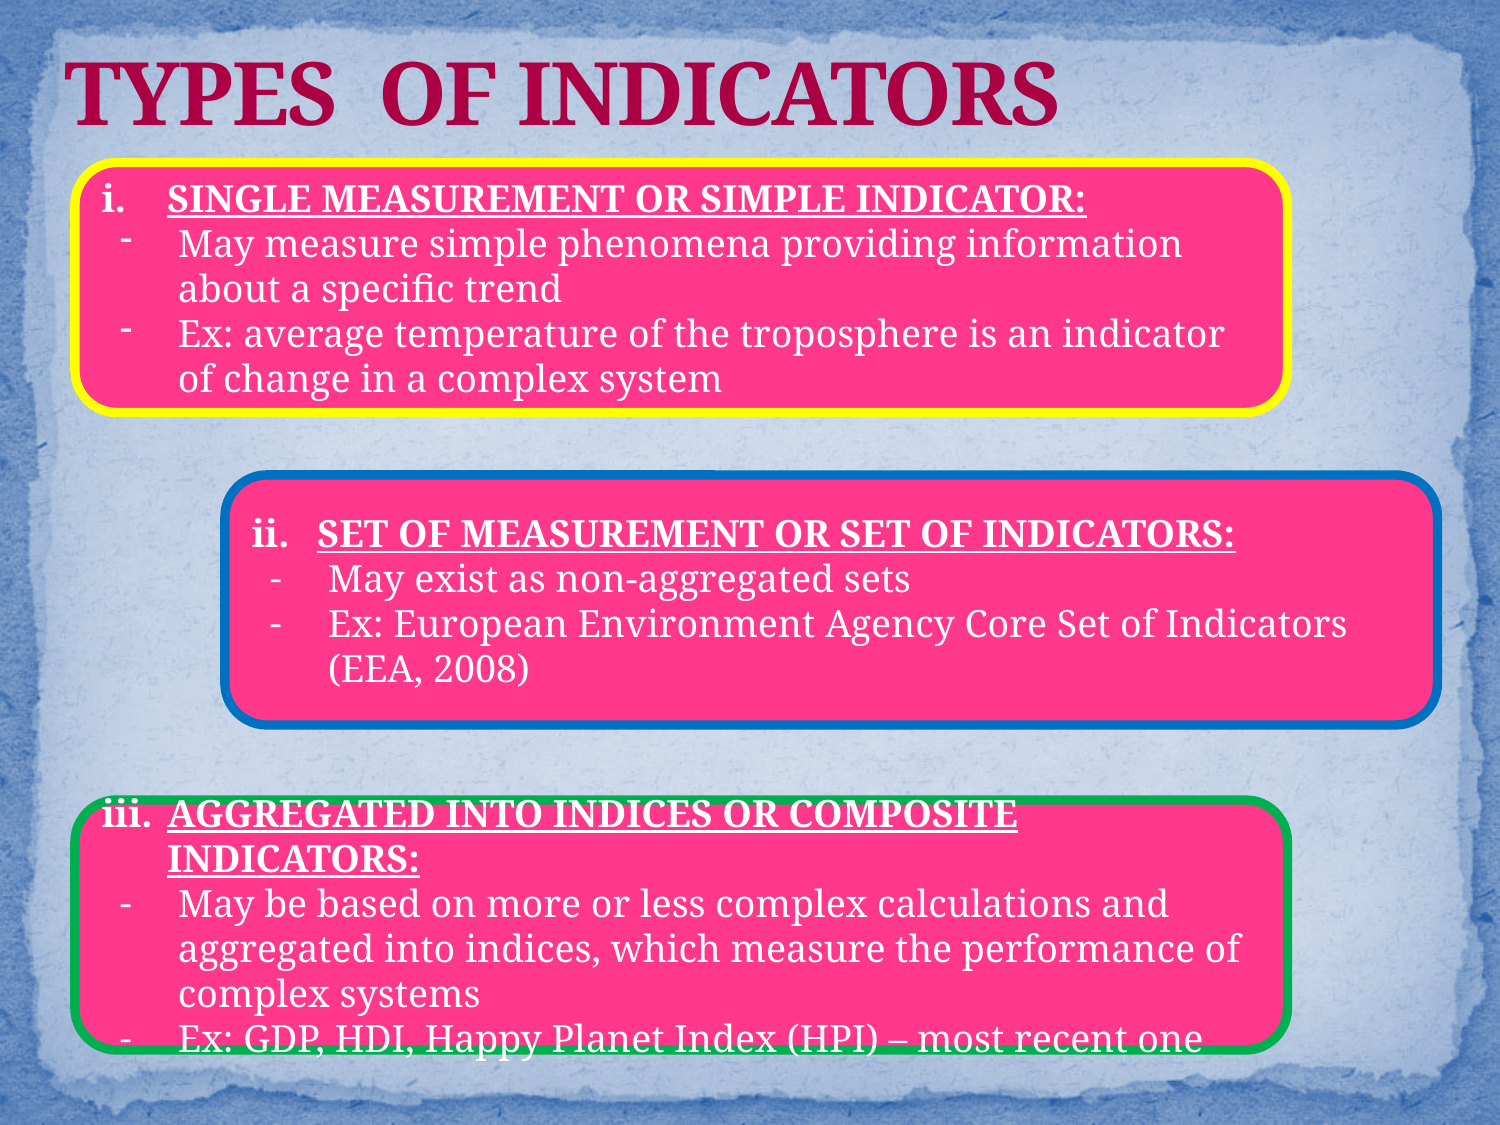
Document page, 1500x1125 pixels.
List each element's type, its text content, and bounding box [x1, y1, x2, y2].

title TYPES OF INDICATORS [49, 0, 1400, 150]
text_box SET OF MEASUREMENT OR SET OF INDICATORS: May exist as non-aggregated sets Ex: European Environment Agency Core Set of Indicators (EEA, 2008) [222, 472, 1440, 728]
text_box SINGLE MEASUREMENT OR SIMPLE INDICATOR: May measure simple phenomena providing information about a specific trend Ex: average temperature of the troposphere is an indicator of change in a complex system [72, 160, 1290, 415]
text_box AGGREGATED INTO INDICES OR COMPOSITE INDICATORS: May be based on more or less complex calculations and aggregated into indices, which measure the performance of complex systems Ex: GDP, HDI, Happy Planet Index (HPI) – most recent one [72, 797, 1290, 1053]
